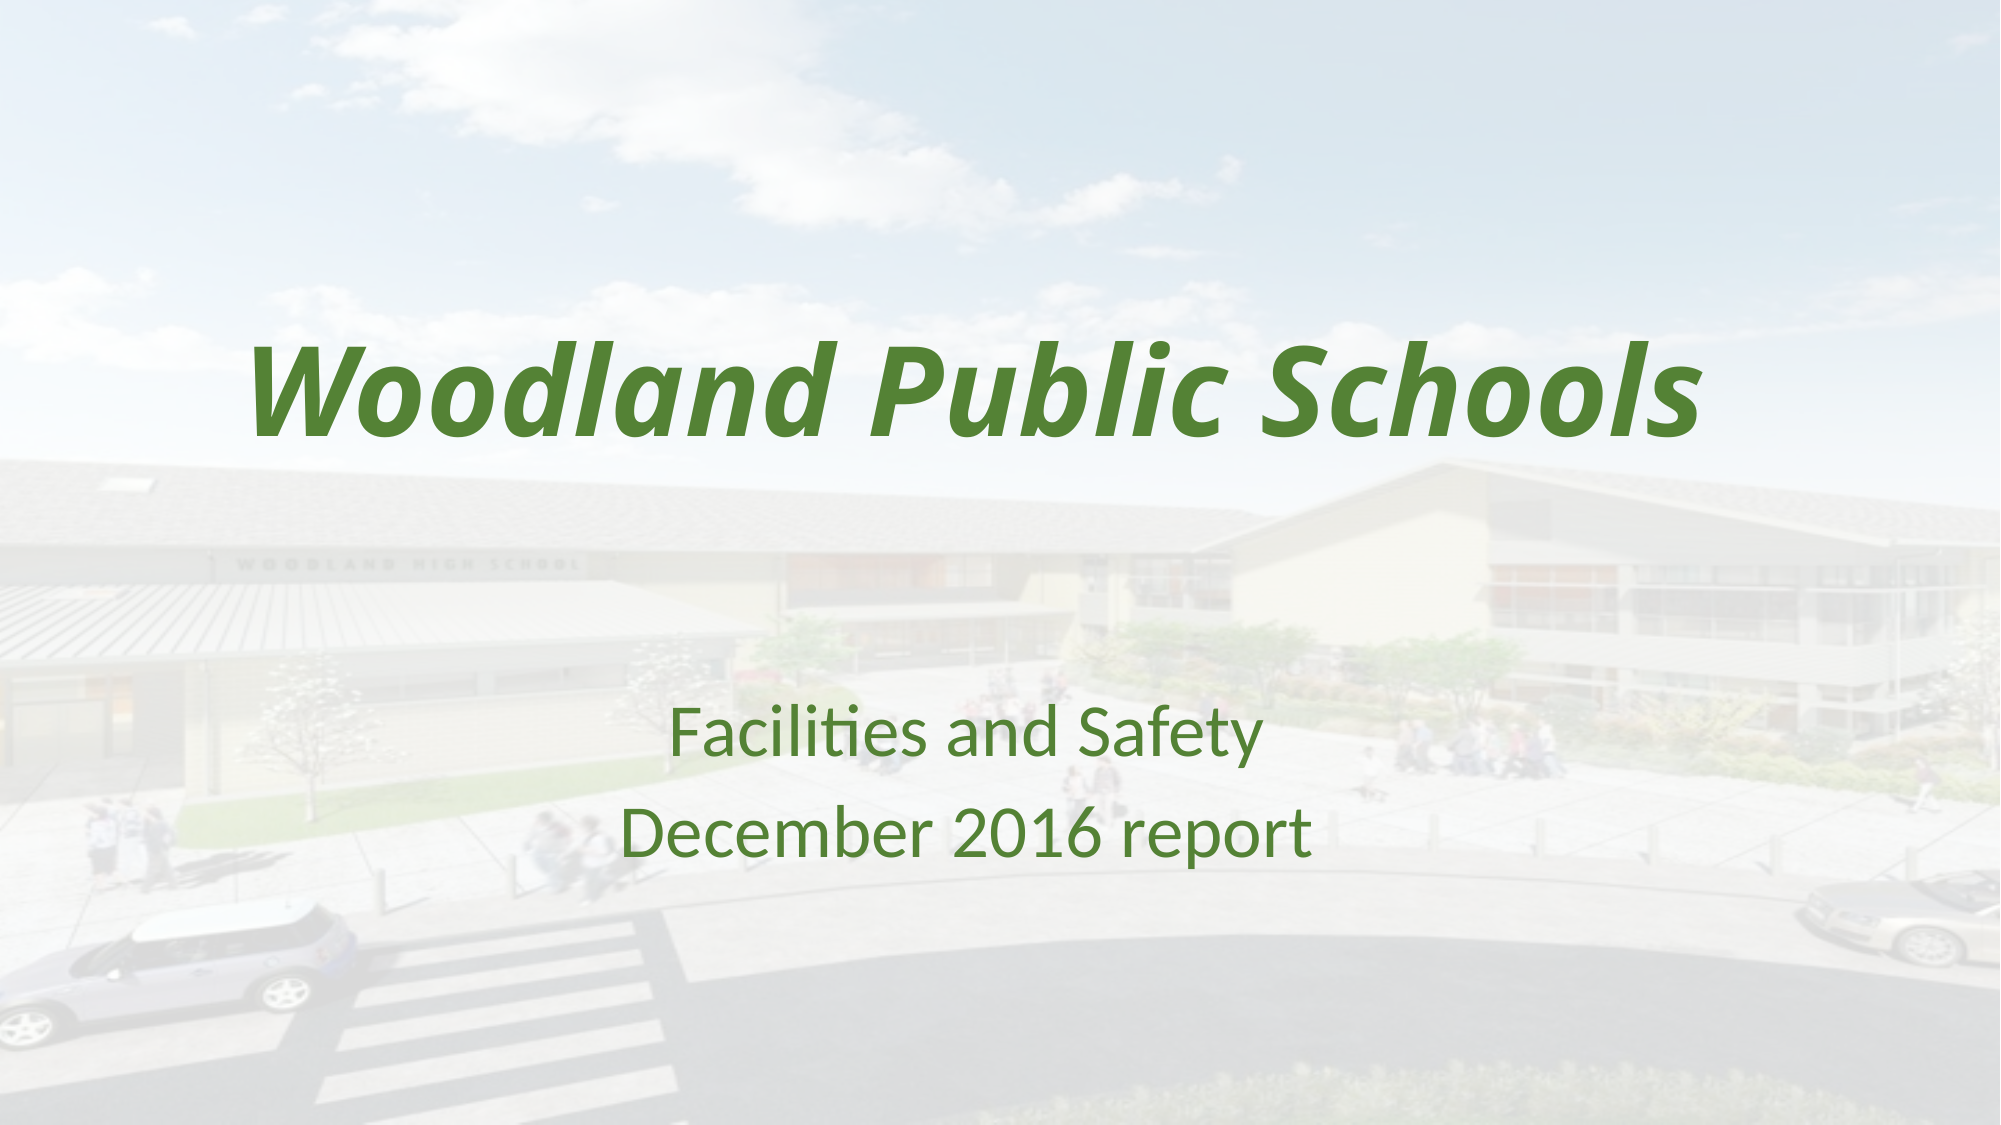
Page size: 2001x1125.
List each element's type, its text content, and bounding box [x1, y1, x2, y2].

subtitle Facilities and Safety December 2016 report [225, 683, 1726, 956]
title Woodland Public Schools [200, 80, 1750, 472]
